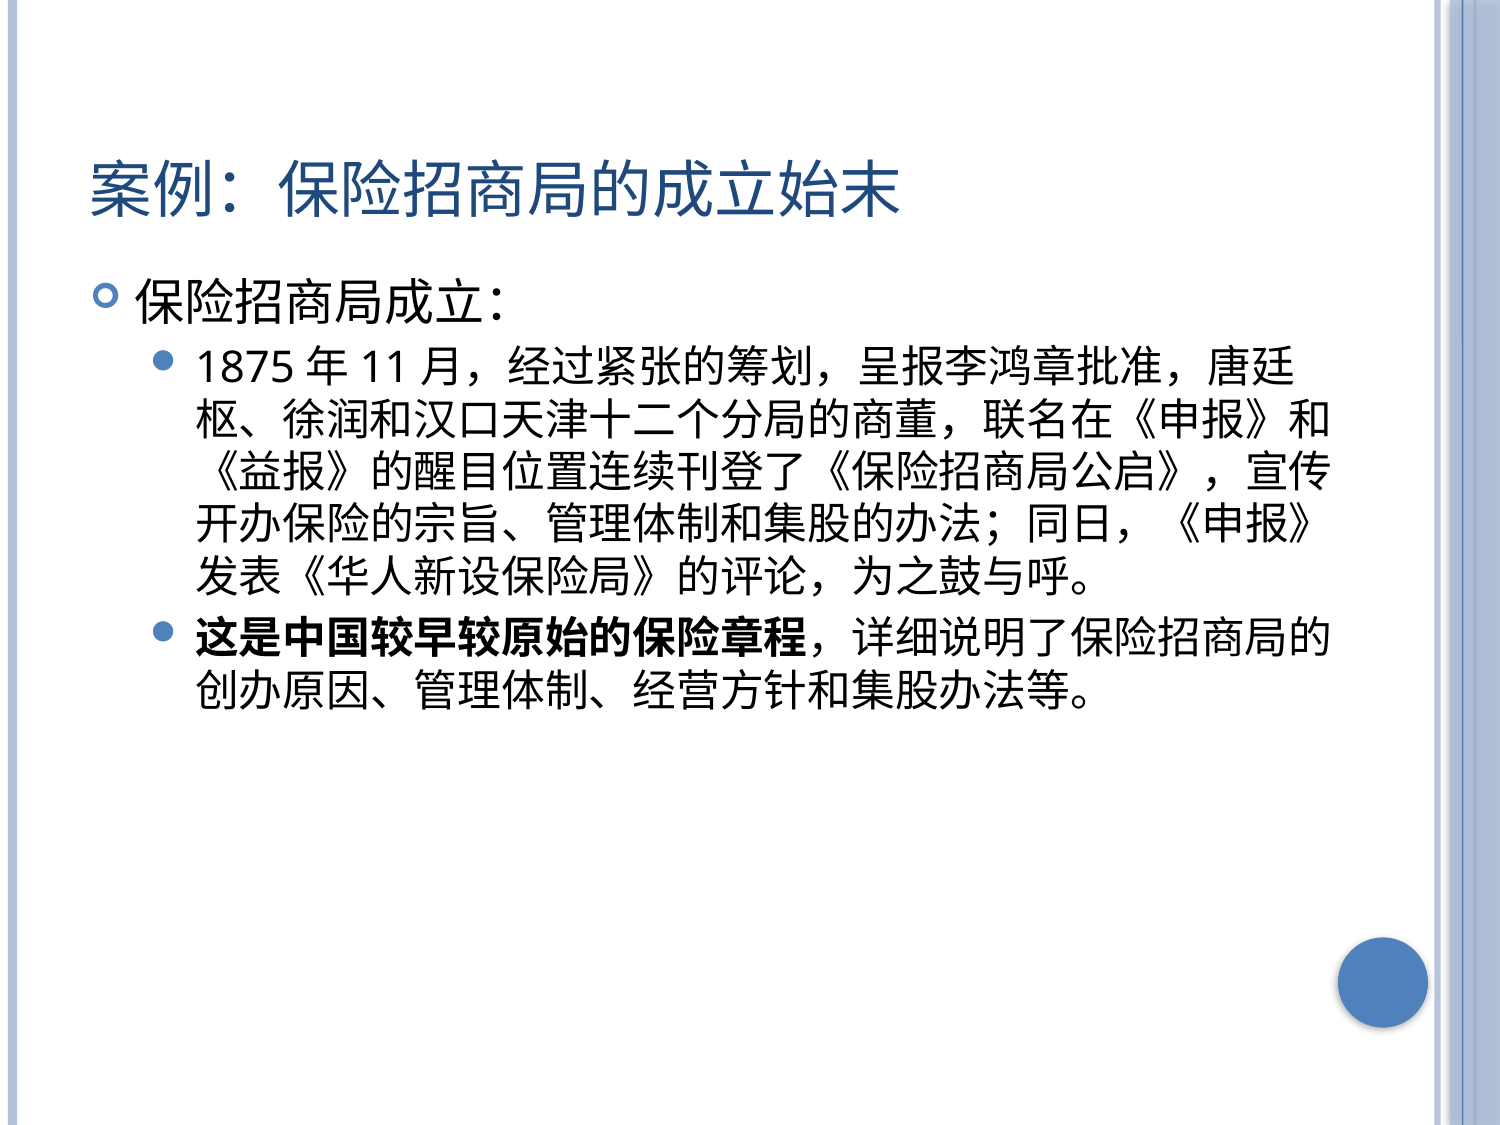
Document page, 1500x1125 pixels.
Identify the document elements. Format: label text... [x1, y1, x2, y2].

list 保险招商局成立： 1875年11月，经过紧张的筹划，呈报李鸿章批准，唐廷枢、徐润和汉口天津十二个分局的商董，联名在《申报》和《益报》的醒目位置连续刊登了《保险招商局公启》，宣传开办保险的宗旨、管理体制和集股的办法；同日，《申报》发表《华人新设保险局》的评论，为之鼓与呼。 这是中国较早较原始的保险章程，详细说明了保险招商局的创办原因、管理体制、经营方针和集股办法等。 [74, 262, 1377, 1063]
title 案例：保险招商局的成立始末 [75, 45, 1300, 233]
